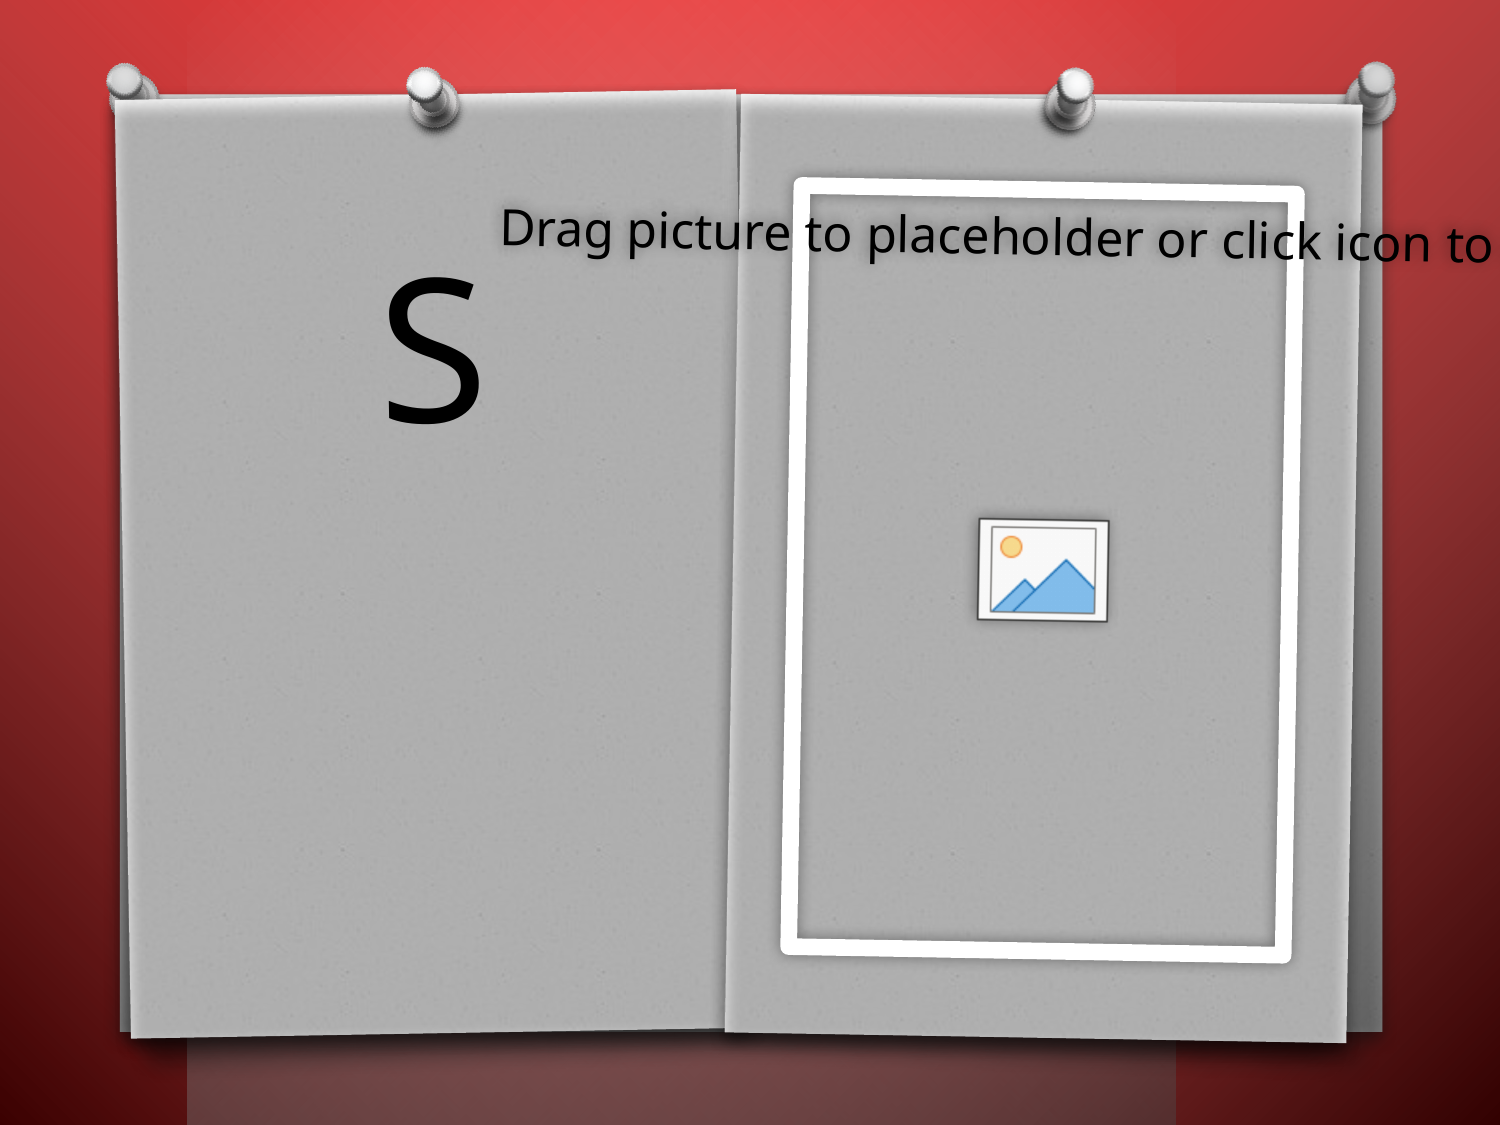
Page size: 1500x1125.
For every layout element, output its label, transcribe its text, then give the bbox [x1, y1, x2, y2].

picture [1016, 41, 1138, 162]
picture [803, 197, 1282, 943]
title S [179, 222, 687, 475]
picture [375, 33, 497, 157]
